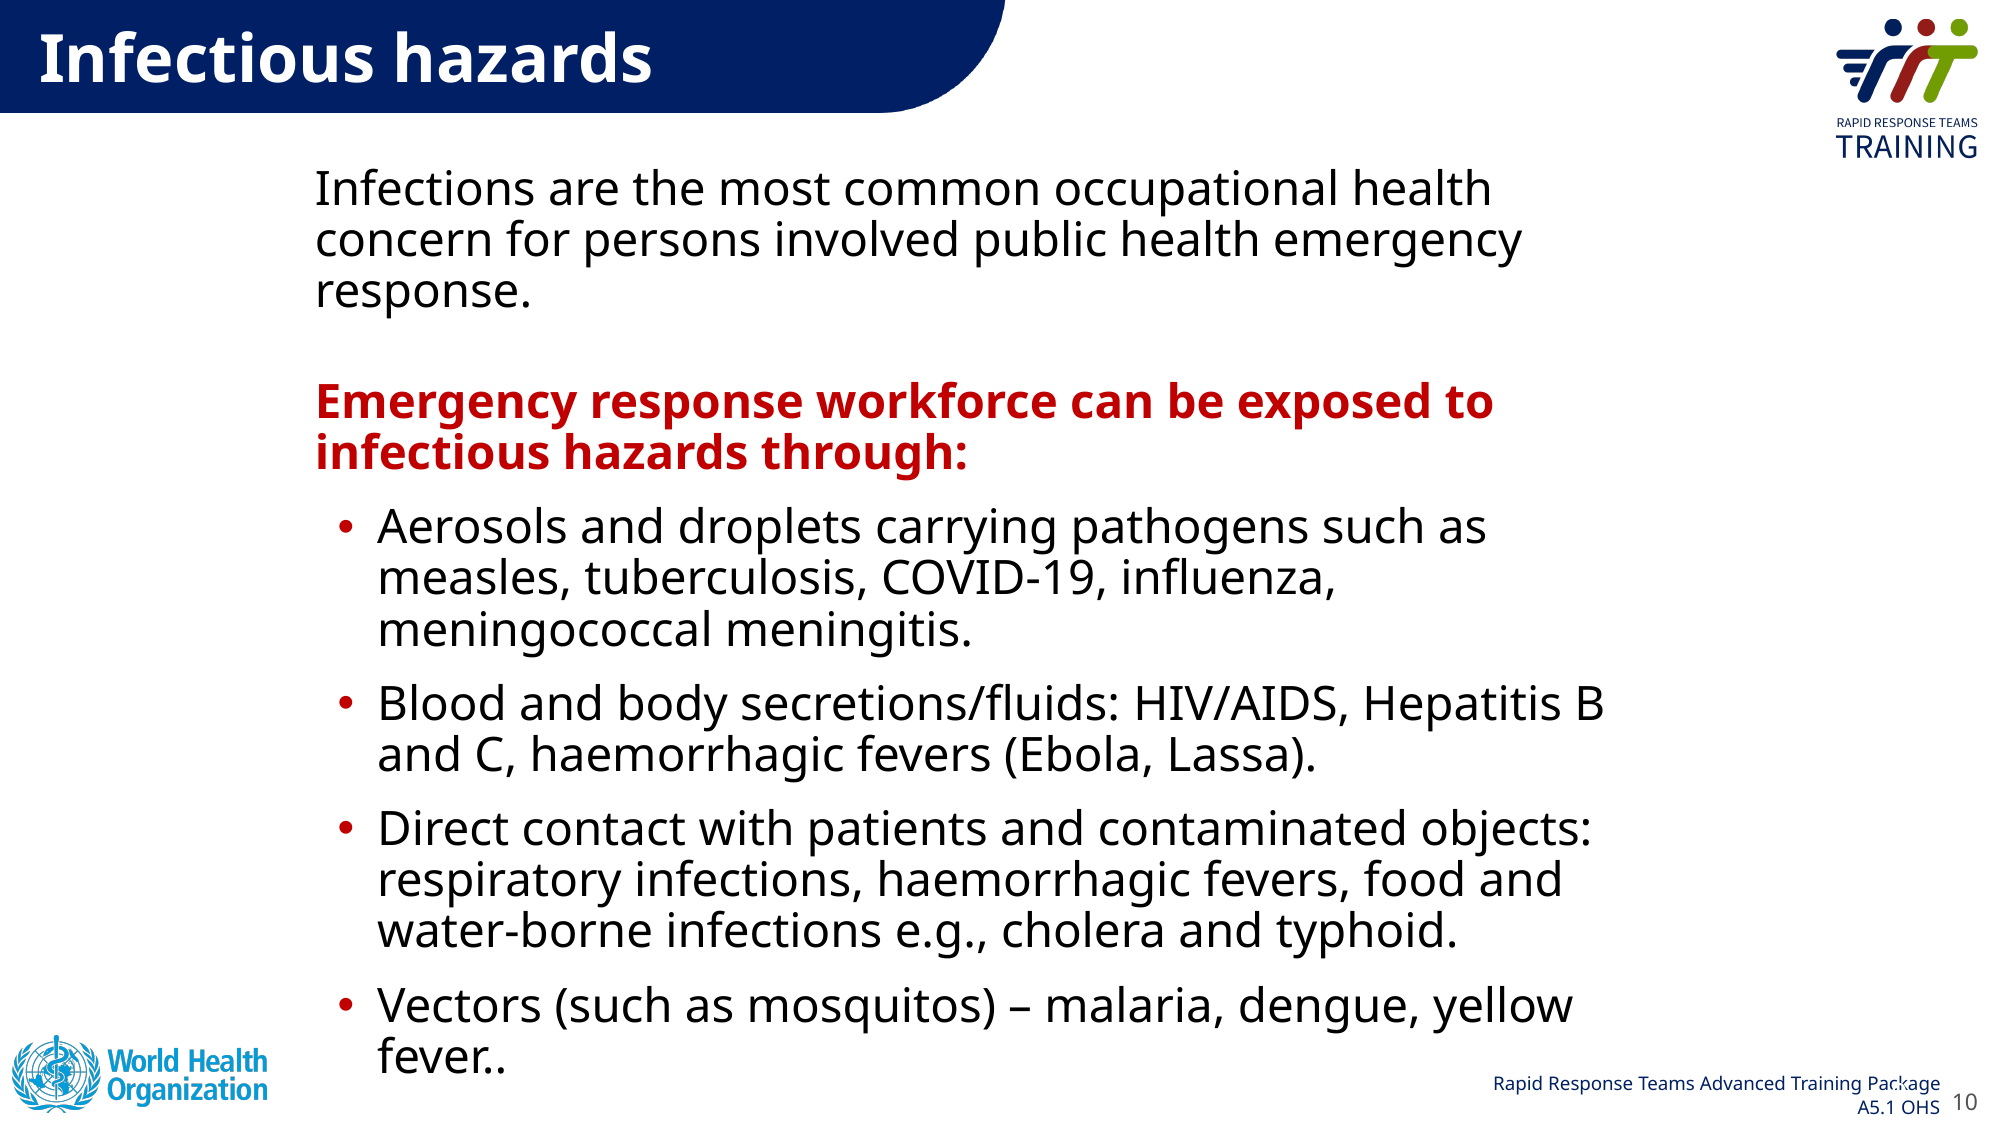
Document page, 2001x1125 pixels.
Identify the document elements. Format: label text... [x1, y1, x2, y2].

slide_number 10 [1882, 1037, 1930, 1092]
picture [0, 0, 1006, 113]
picture [12, 1035, 267, 1113]
picture [58, 1050, 64, 1058]
list Infections are the most common occupational health concern for persons involved public health emergency response. Emergency response workforce can be exposed to infectious hazards through: Aerosols and droplets carrying pathogens such as measles, tuberculosis, COVID-19, influenza, meningococcal meningitis. Blood and body secretions/fluids: HIV/AIDS, Hepatitis B and C, haemorrhagic fevers (Ebola, Lassa). Direct contact with patients and contaminated objects: respiratory infections, haemorrhagic fevers, food and water-borne infections e.g., cholera and typhoid. Vectors (such as mosquitos) – malaria, dengue, yellow fever.. [306, 156, 1694, 969]
picture [1835, 19, 1978, 167]
picture [12, 1083, 48, 1113]
text_box Infectious hazards [31, 8, 1025, 103]
